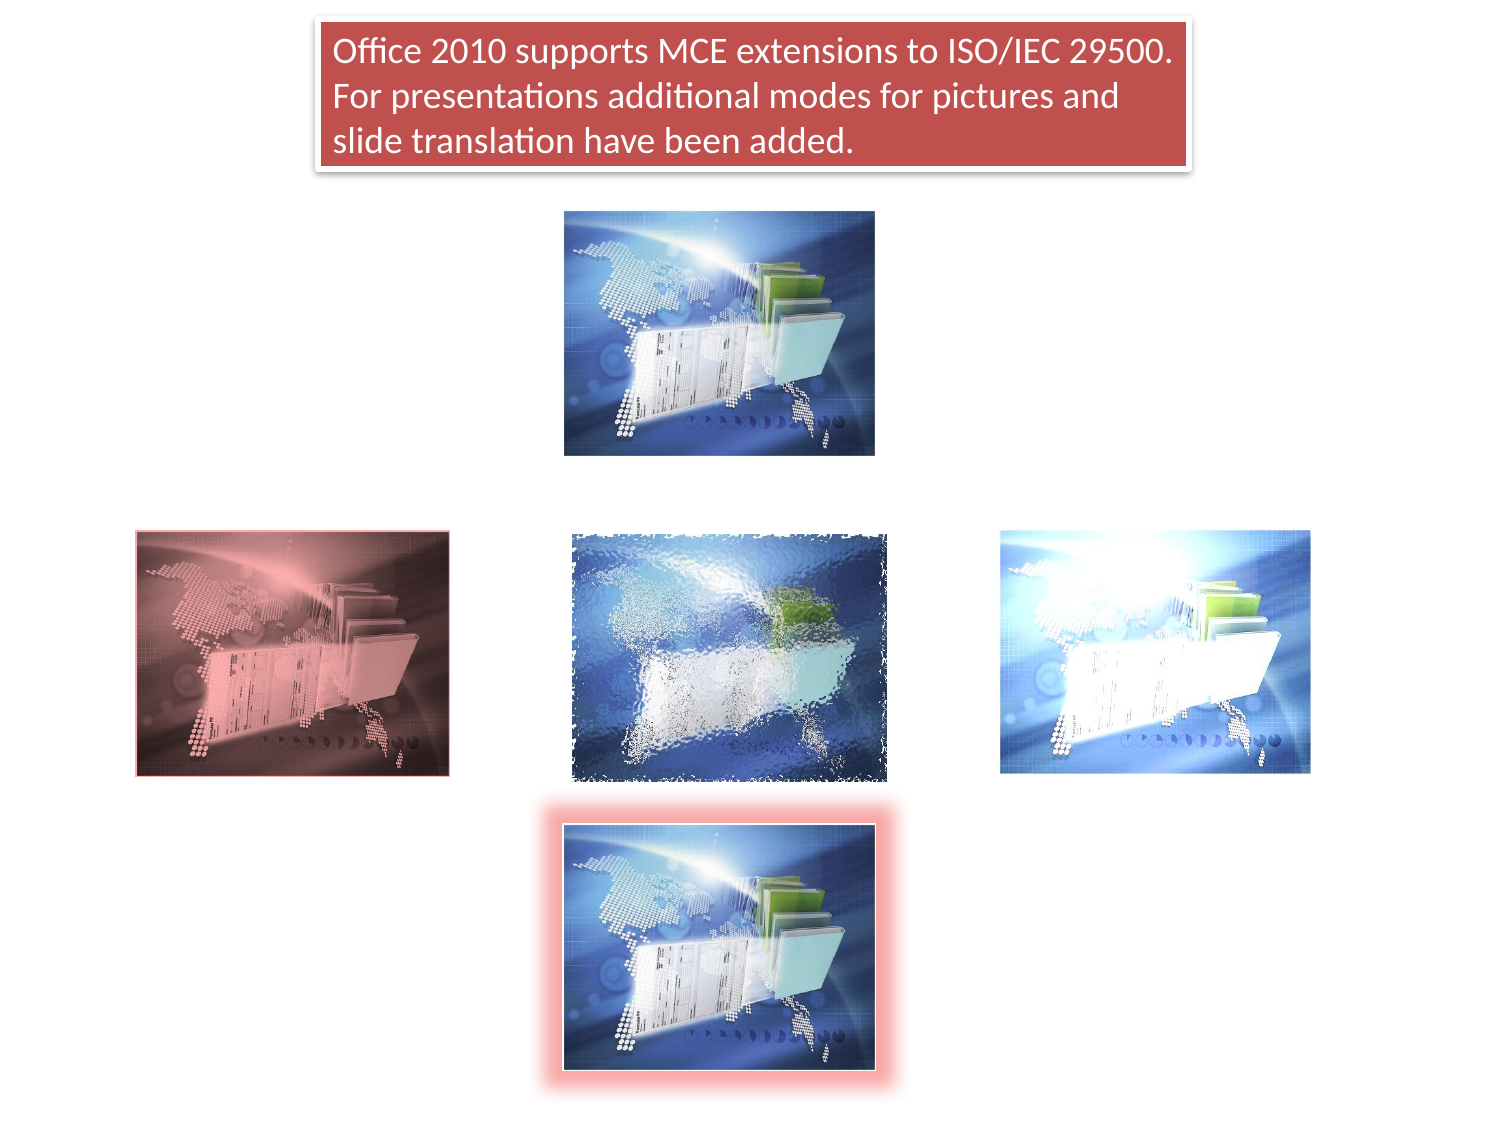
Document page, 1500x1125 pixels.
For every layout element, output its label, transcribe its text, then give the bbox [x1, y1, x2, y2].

text_box Office 2010 supports MCE extensions to ISO/IEC 29500. For presentations additional modes for pictures and slide translation have been added. [315, 16, 1192, 172]
picture [997, 527, 1312, 776]
picture [572, 534, 887, 782]
picture [561, 823, 877, 1071]
picture [135, 529, 450, 778]
picture [561, 208, 877, 457]
